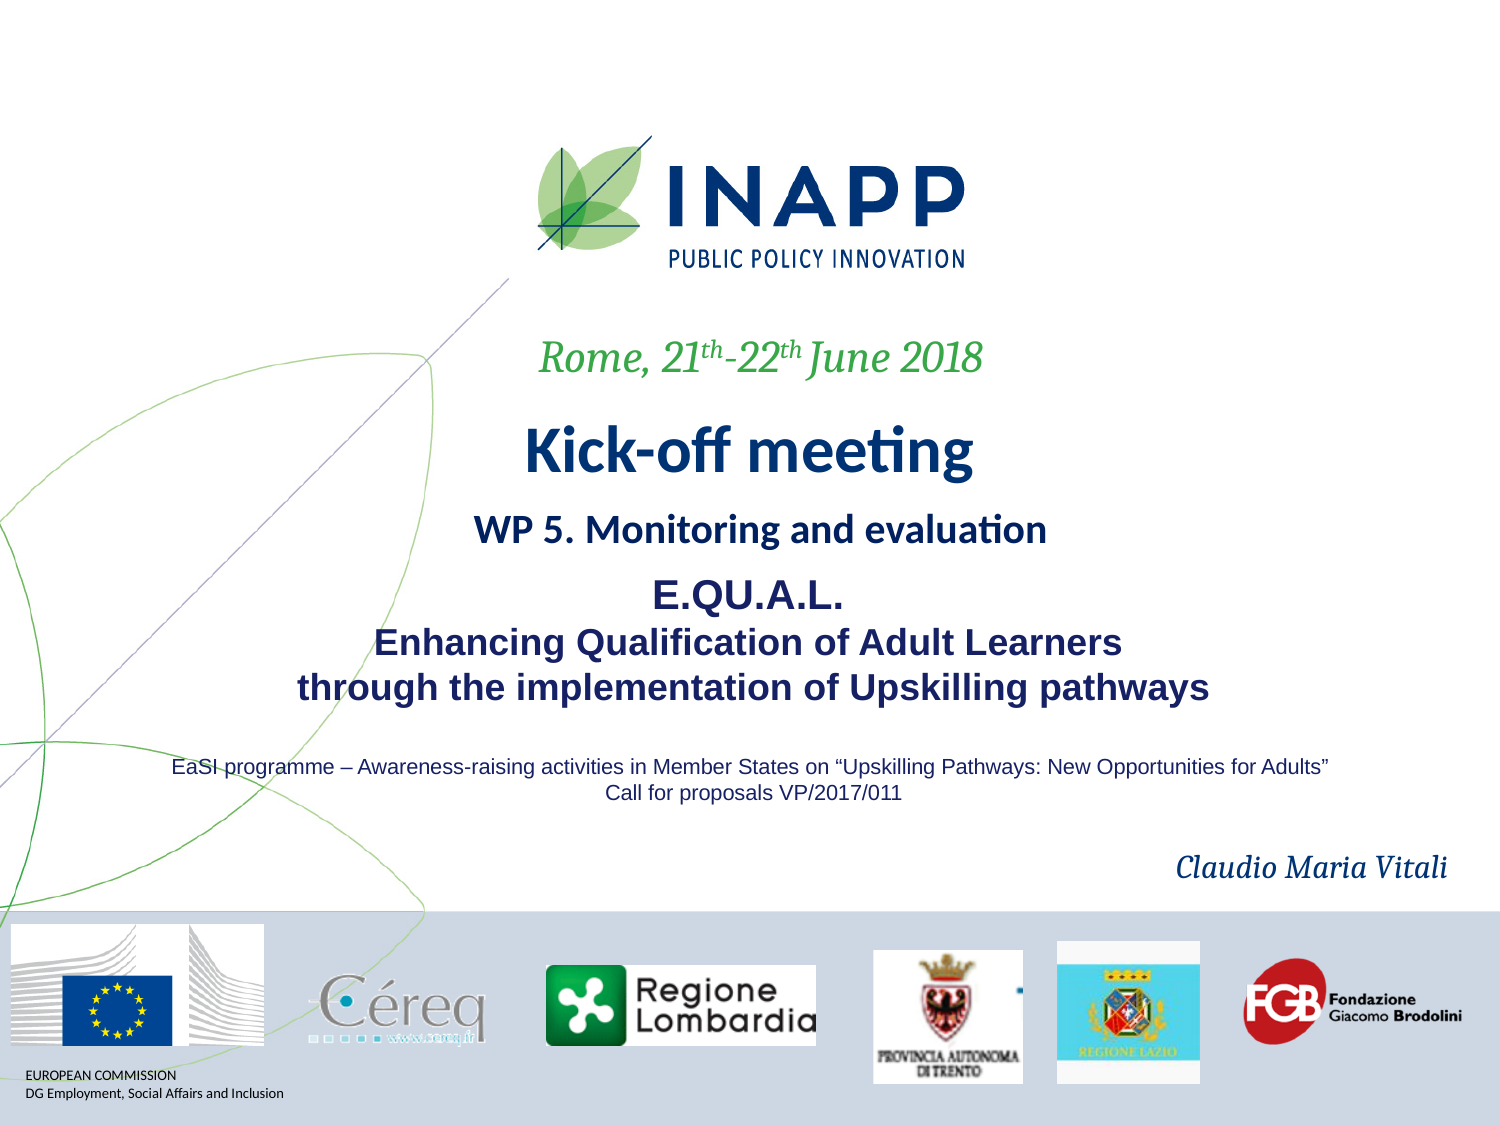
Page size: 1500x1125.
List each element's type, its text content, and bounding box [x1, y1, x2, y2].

text_box Kick-off meeting [0, 398, 1500, 494]
text_box WP 5. Monitoring and evaluation [10, 494, 1500, 560]
text_box EUROPEAN COMMISSION DG Employment, Social Affairs and Inclusion [10, 1058, 761, 1109]
text_box E.QU.A.L. Enhancing Qualification of Adult Learners through the implementation of Upskilling pathways EaSI programme – Awareness-raising activities in Member States on “Upskilling Pathways: New Opportunities for Adults” Call for proposals VP/2017/011 [65, 560, 1443, 813]
picture [0, 0, 1500, 398]
text_box Rome, 21th-22th June 2018 [10, 319, 1500, 389]
picture [0, 494, 1500, 1125]
text_box Claudio Maria Vitali [0, 838, 1464, 893]
